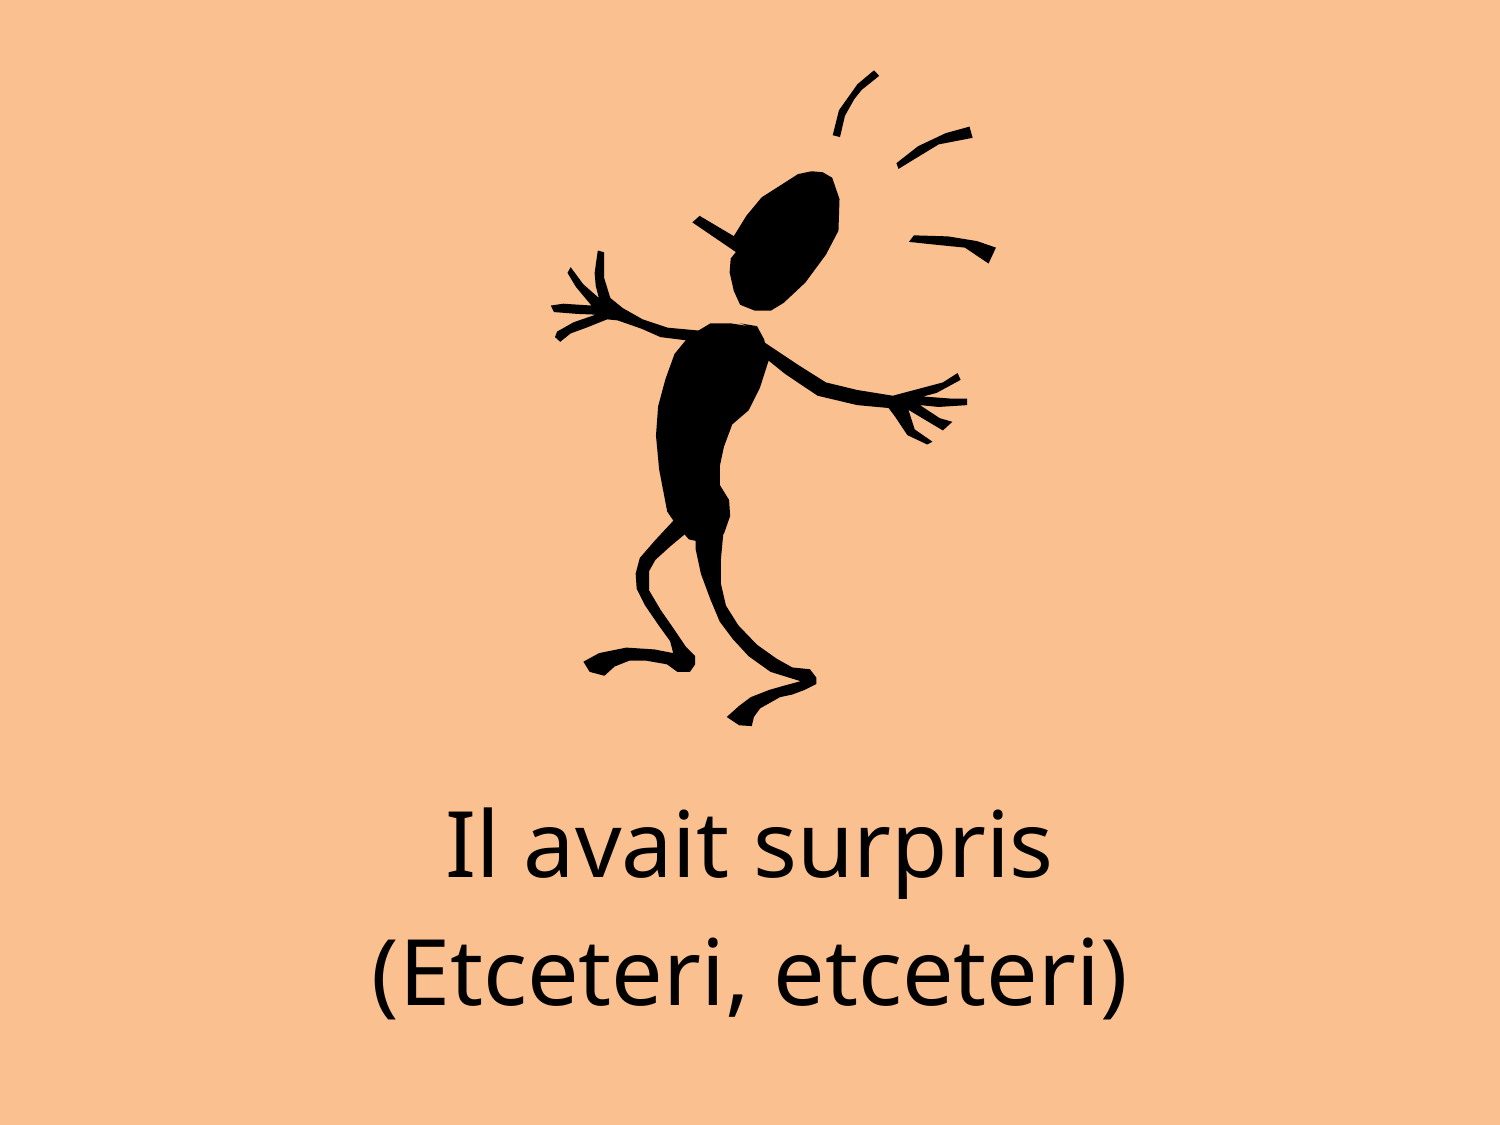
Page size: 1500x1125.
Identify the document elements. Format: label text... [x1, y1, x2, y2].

picture [550, 70, 997, 727]
list Il avait surpris (Etceteri, etceteri) [75, 778, 1425, 1067]
